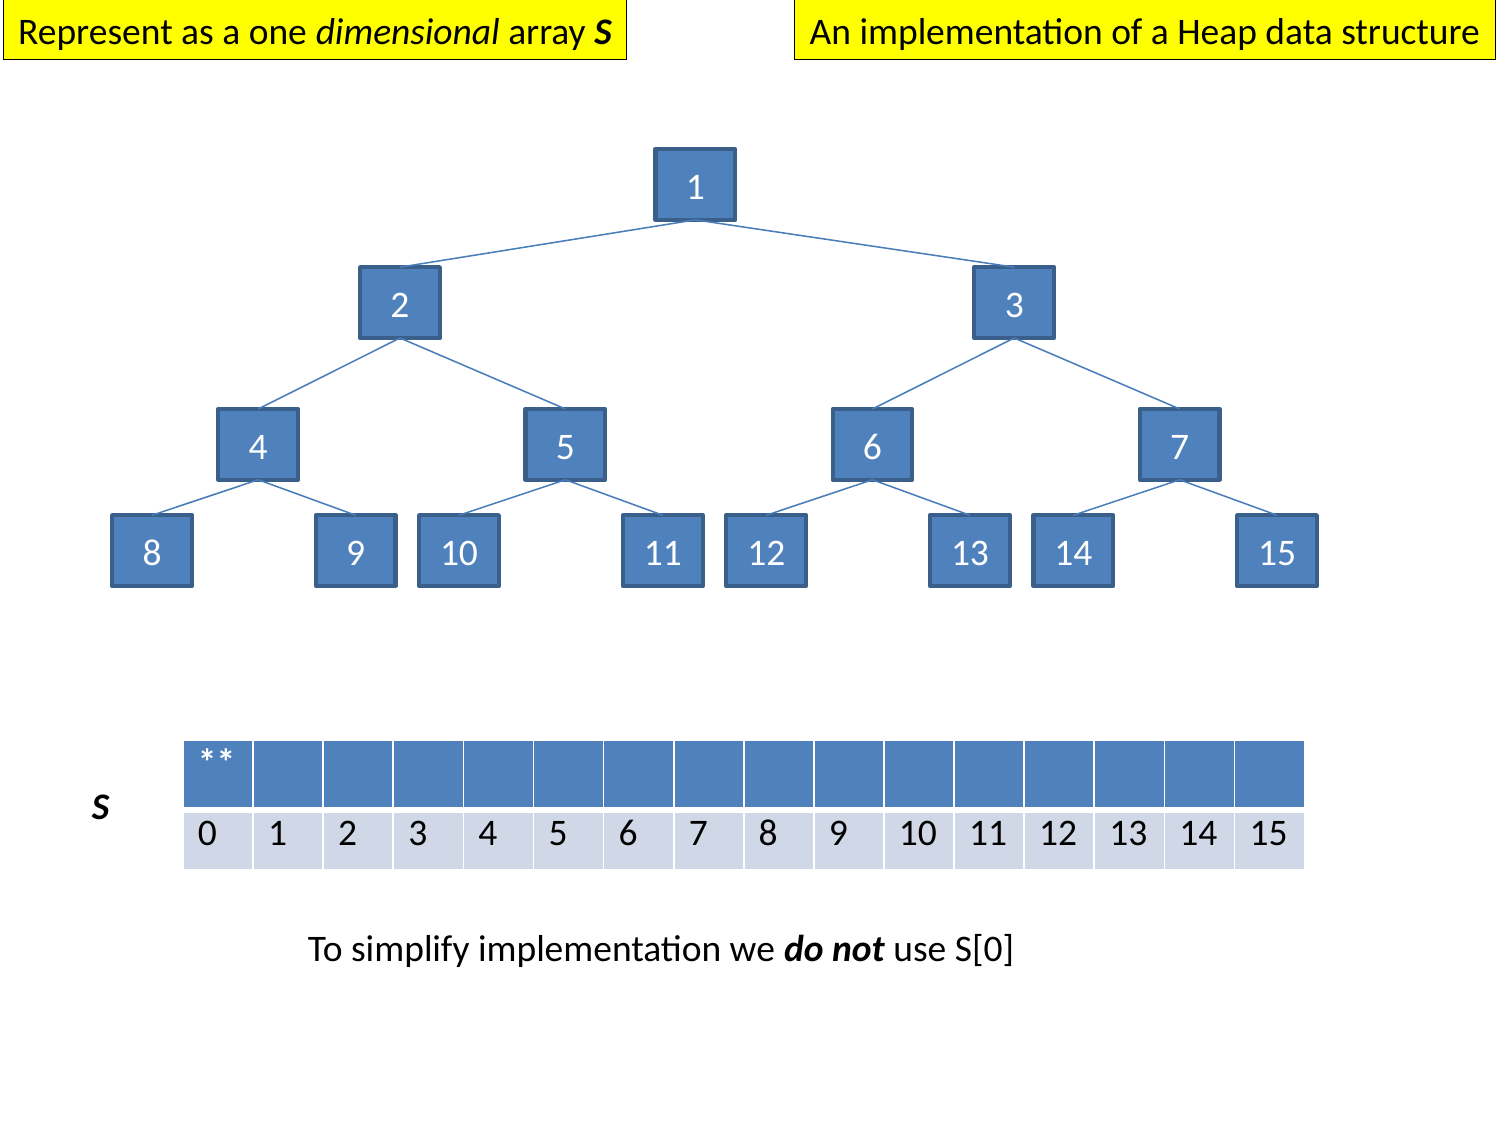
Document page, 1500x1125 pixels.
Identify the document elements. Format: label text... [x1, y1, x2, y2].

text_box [418, 408, 703, 587]
table_cell 1 [254, 813, 322, 869]
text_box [1013, 337, 1180, 410]
table_cell 10 [885, 813, 953, 869]
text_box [399, 337, 566, 410]
table_header [815, 741, 883, 807]
table_cell 7 [675, 813, 743, 869]
text_box To simplify implementation we do not use S[0] [293, 916, 1030, 977]
table_header [885, 741, 953, 807]
table_header [1025, 741, 1093, 807]
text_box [872, 337, 1012, 410]
table_cell 8 [745, 813, 813, 869]
table_header [464, 741, 533, 807]
table_cell 6 [604, 813, 673, 869]
table_header [1235, 741, 1304, 807]
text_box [1033, 408, 1318, 587]
table_cell 4 [464, 813, 533, 869]
table_header [254, 741, 322, 807]
table_cell 5 [534, 813, 603, 869]
table_cell 15 [1235, 813, 1304, 869]
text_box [111, 408, 396, 587]
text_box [726, 408, 1011, 587]
table_cell 12 [1025, 813, 1093, 869]
text_box An implementation of a Heap data structure [794, 0, 1496, 60]
table_cell 0 [184, 813, 252, 869]
table_header [394, 741, 463, 807]
table_header ** [184, 741, 252, 807]
table_header [955, 741, 1023, 807]
table_header [675, 741, 743, 807]
text_box S [77, 775, 125, 835]
table_cell 11 [955, 813, 1023, 869]
table_header [1095, 741, 1164, 807]
table_cell 14 [1165, 813, 1234, 869]
table_cell 9 [815, 813, 883, 869]
table_header [604, 741, 673, 807]
table_header [745, 741, 813, 807]
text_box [359, 148, 1055, 339]
table_cell 2 [324, 813, 392, 869]
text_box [257, 337, 398, 410]
table_cell 13 [1095, 813, 1164, 869]
table_header [534, 741, 603, 807]
text_box Represent as a one dimensional array S [3, 0, 627, 60]
table_header [324, 741, 392, 807]
table_cell 3 [394, 813, 463, 869]
table_header [1165, 741, 1234, 807]
